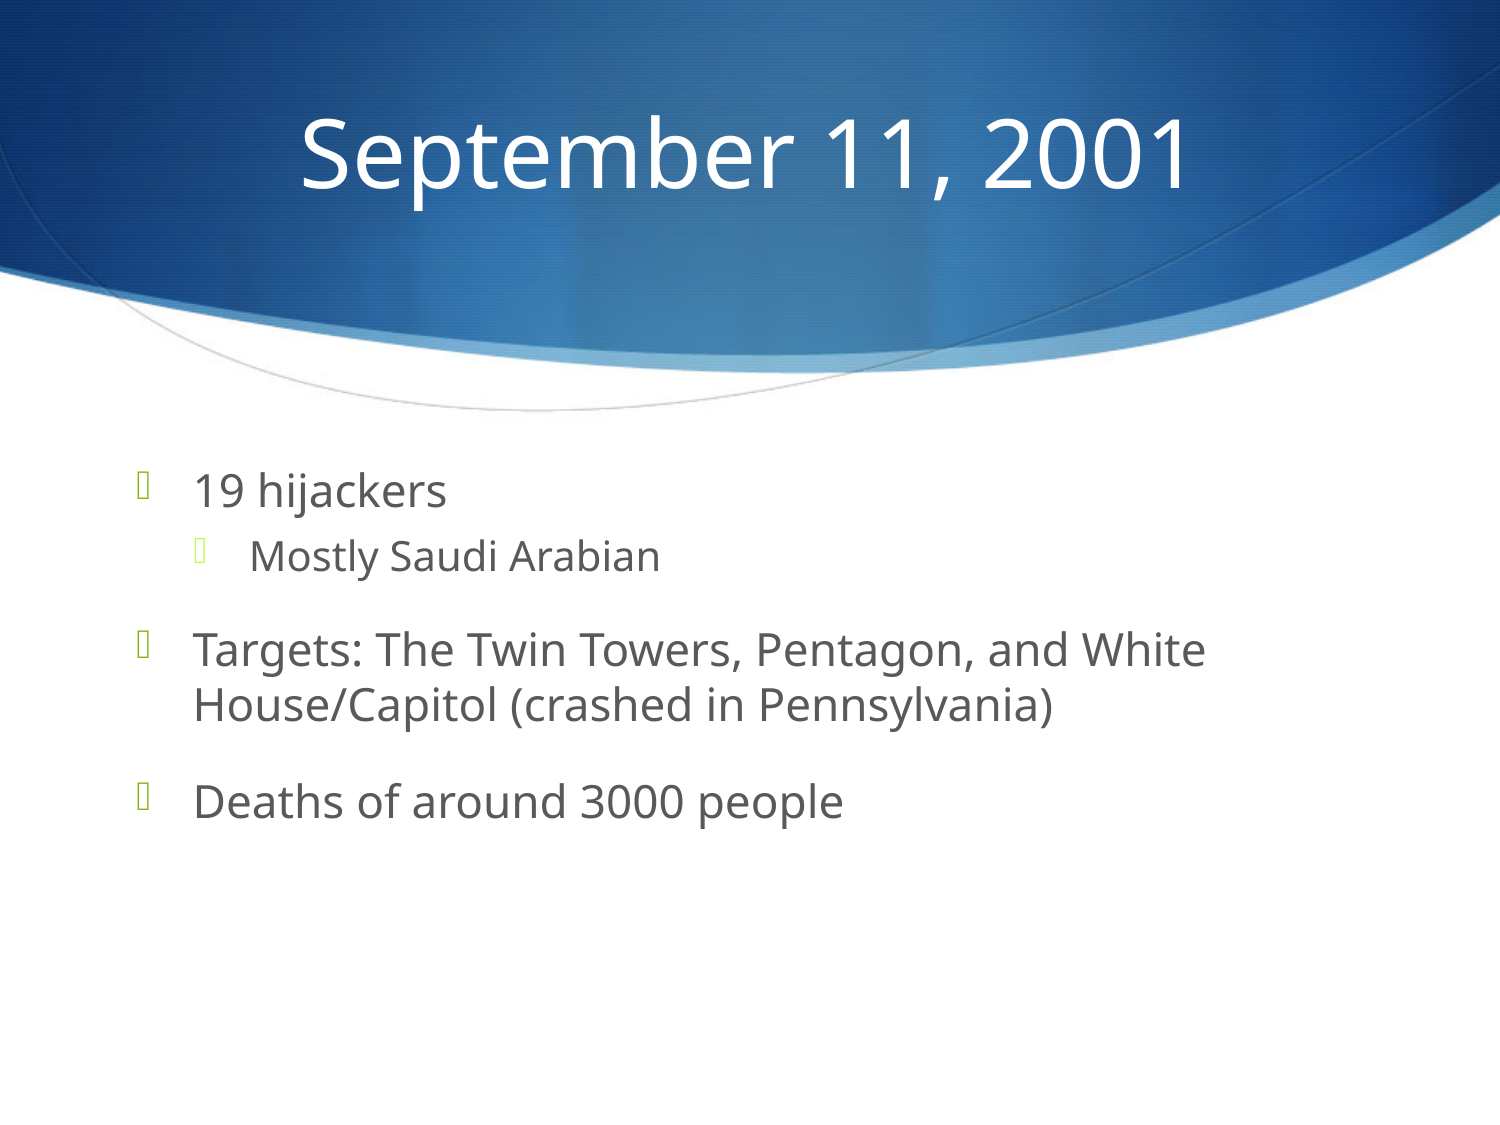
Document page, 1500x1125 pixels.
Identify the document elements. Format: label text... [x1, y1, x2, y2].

list 19 hijackers Mostly Saudi Arabian Targets: The Twin Towers, Pentagon, and White House/Capitol (crashed in Pennsylvania) Deaths of around 3000 people [121, 454, 1379, 991]
title September 11, 2001 [75, 56, 1425, 245]
picture [0, 0, 1500, 1125]
